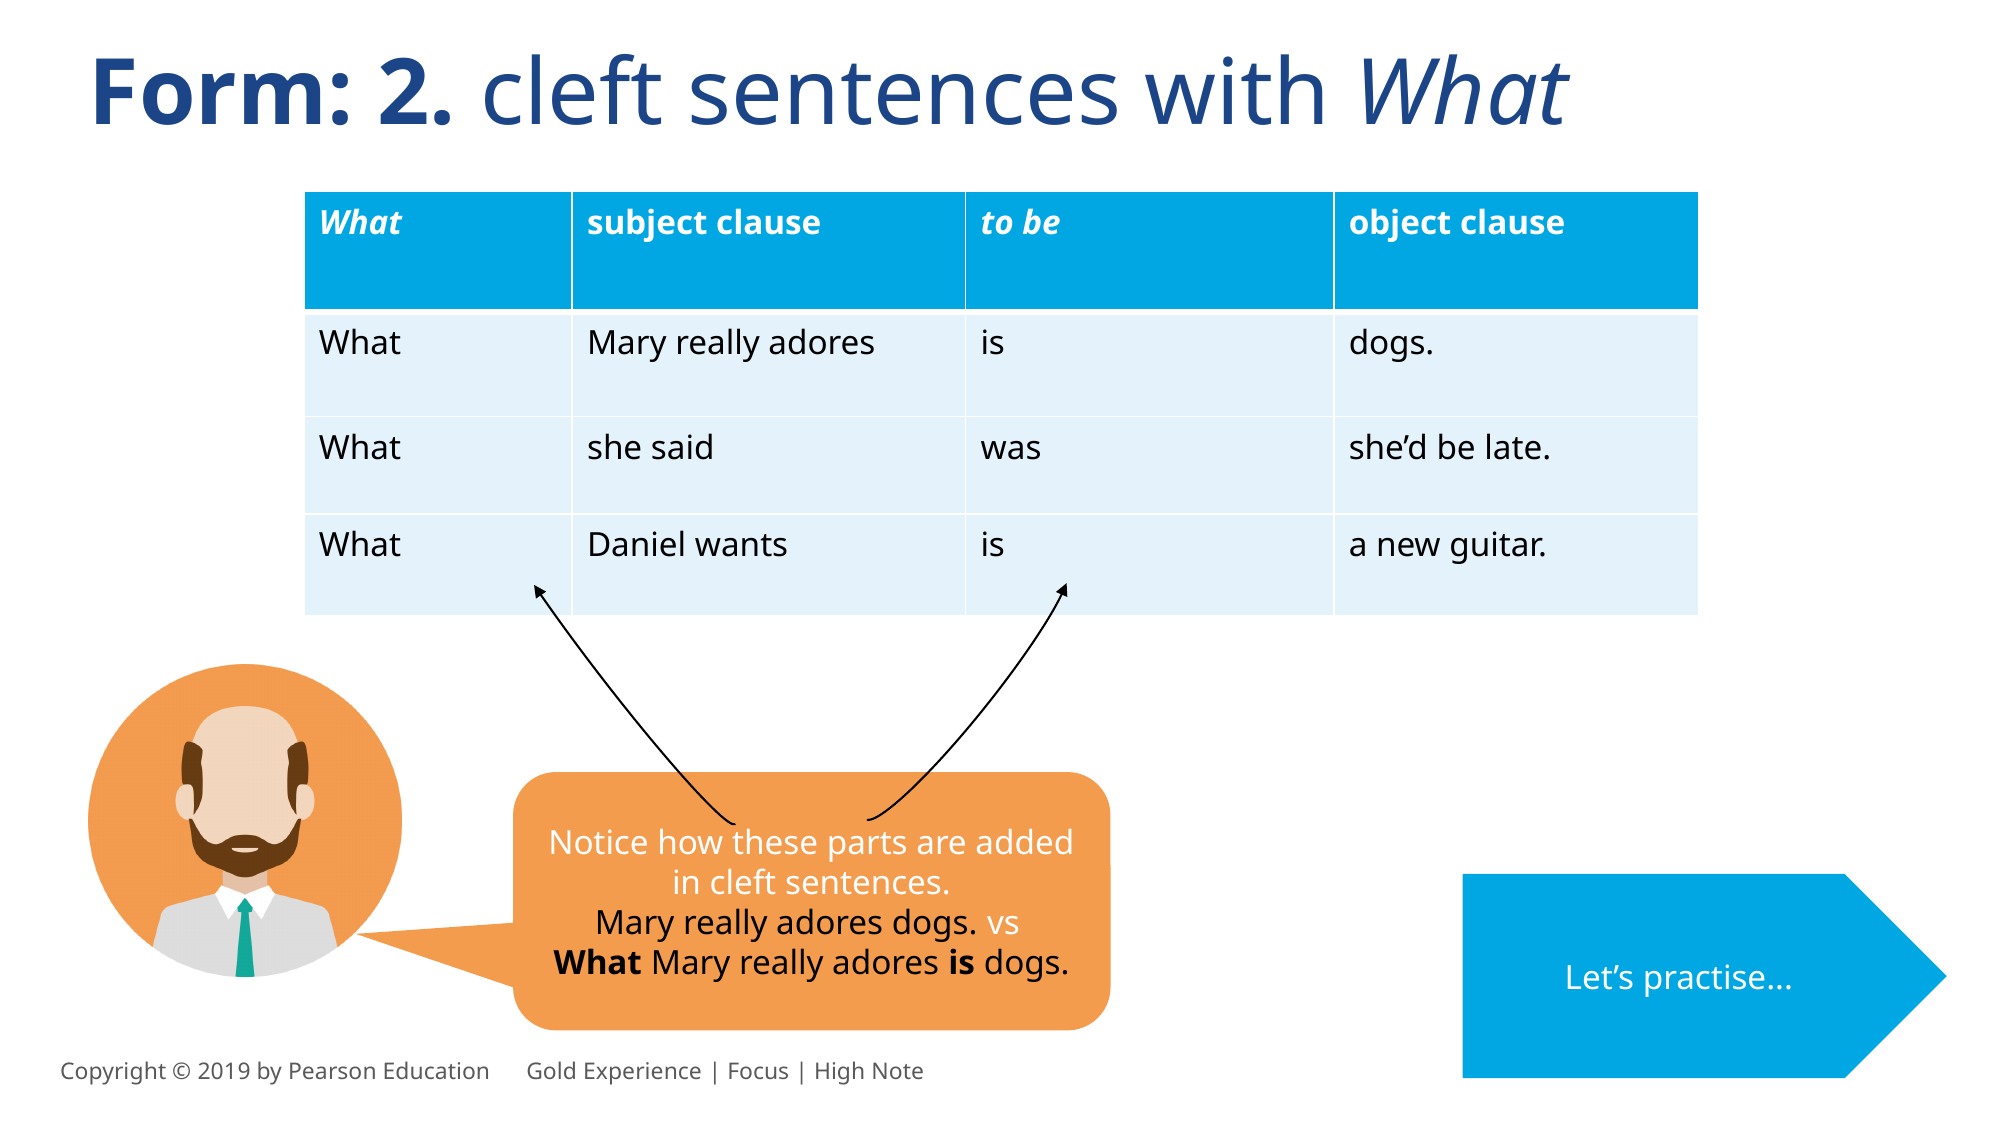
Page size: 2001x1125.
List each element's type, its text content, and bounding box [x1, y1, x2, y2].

table_cell is [966, 515, 1333, 615]
table_header subject clause [573, 192, 965, 309]
footer Copyright © 2019 by Pearson Education Gold Experience | Focus | High Note [45, 1040, 1084, 1101]
table_cell a new guitar. [1335, 515, 1698, 615]
table_cell What [305, 315, 571, 416]
table_cell she’d be late. [1335, 417, 1698, 513]
table_cell she said [573, 417, 965, 513]
table_cell Daniel wants [573, 515, 965, 615]
table_cell was [966, 417, 1333, 513]
table_cell What [305, 417, 571, 513]
table_header to be [966, 192, 1333, 309]
table_cell is [966, 315, 1333, 416]
table_cell What [305, 515, 571, 615]
table_cell dogs. [1335, 315, 1698, 416]
table_header object clause [1335, 192, 1698, 309]
table_cell Mary really adores [573, 315, 965, 416]
text_box Notice how these parts are added in cleft sentences. Mary really adores dogs. vs What Mary really adores is dogs. [405, 772, 1111, 1031]
text_box Let’s practise... [1462, 873, 1947, 1079]
picture [88, 663, 402, 977]
text_box [866, 583, 1068, 821]
text_box [534, 584, 736, 825]
table_header What [305, 192, 571, 309]
text_box Form: 2. cleft sentences with What [73, 37, 1925, 171]
